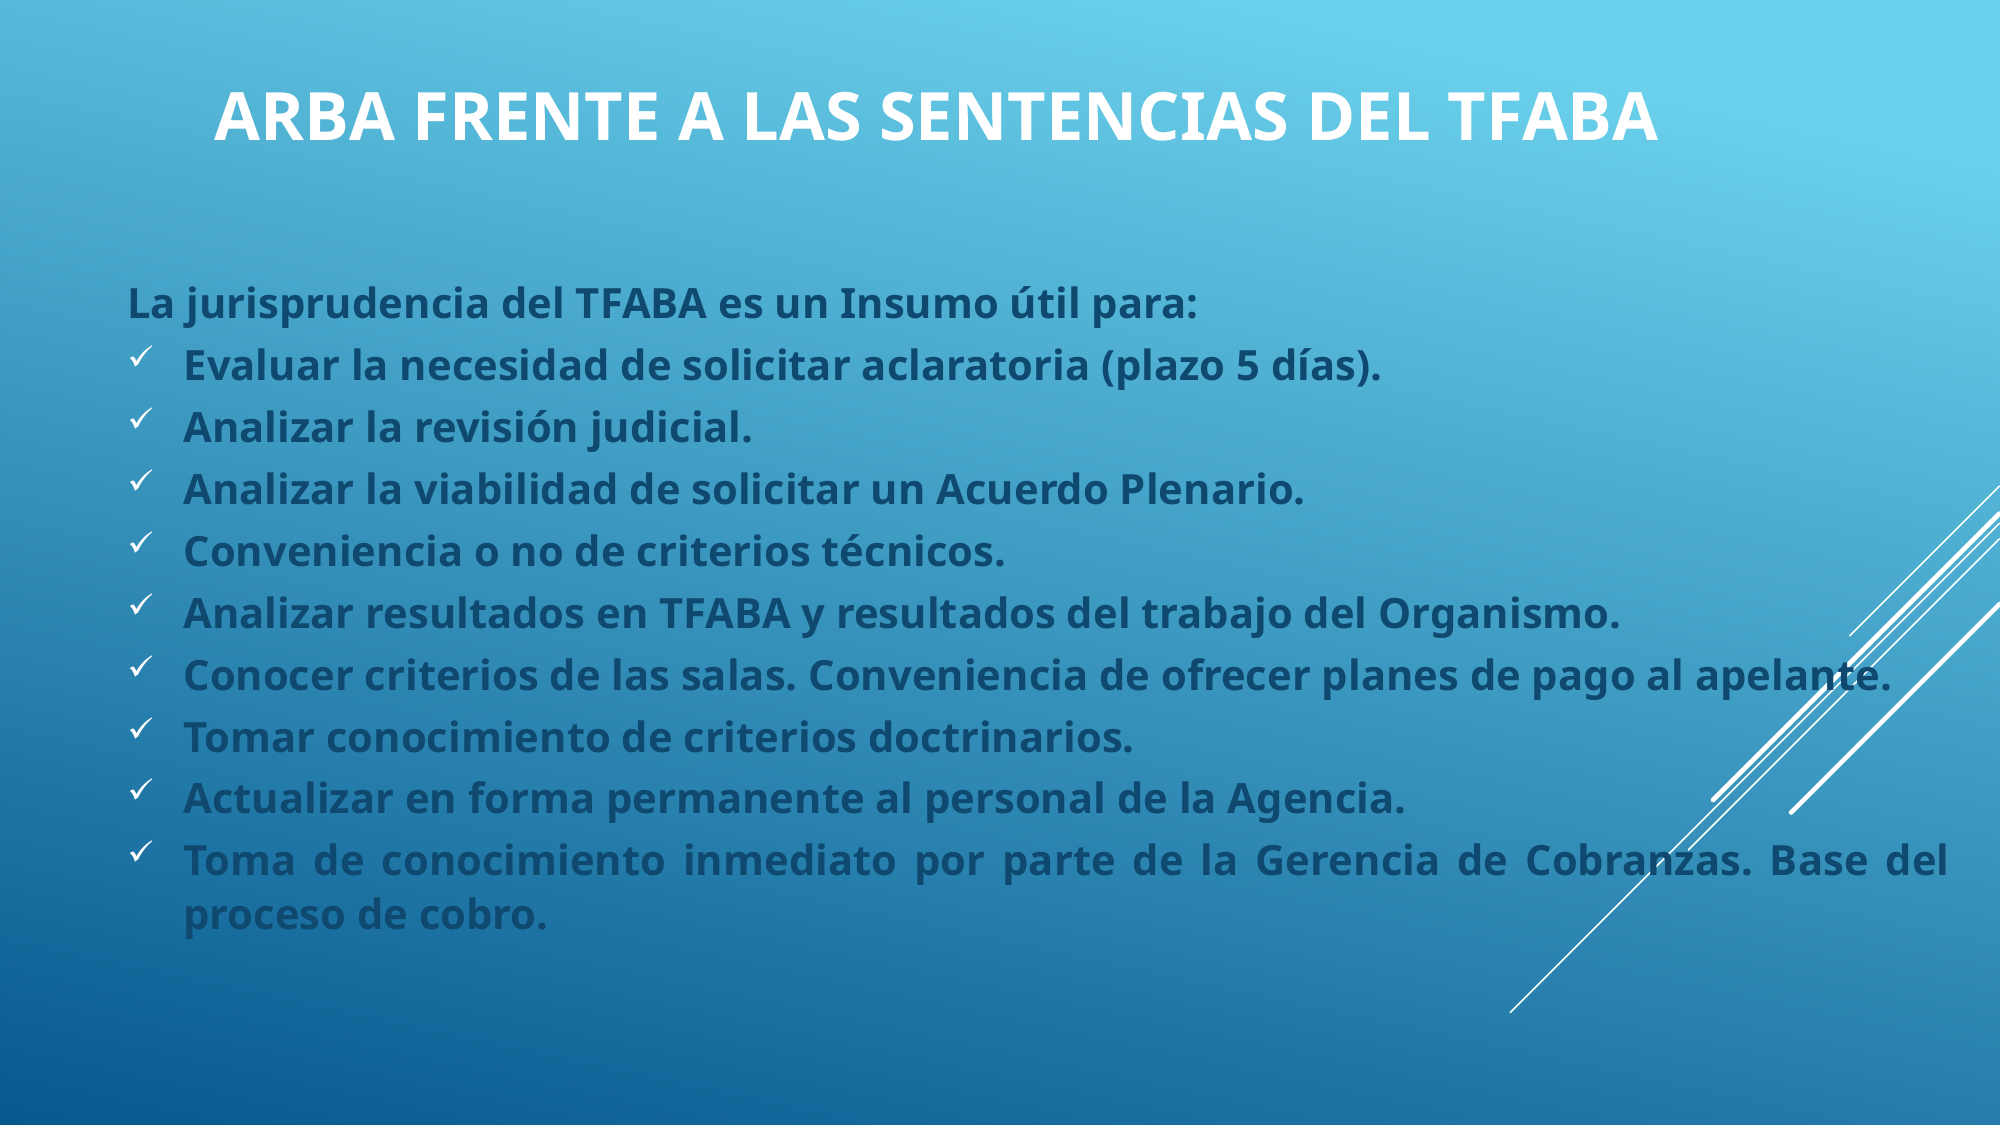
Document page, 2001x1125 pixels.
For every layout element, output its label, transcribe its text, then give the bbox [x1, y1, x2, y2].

title ARBA frente a las sentencias del tfaba [112, 0, 1763, 227]
list La jurisprudencia del TFABA es un Insumo útil para: Evaluar la necesidad de solicitar aclaratoria (plazo 5 días). Analizar la revisión judicial. Analizar la viabilidad de solicitar un Acuerdo Plenario. Conveniencia o no de criterios técnicos. Analizar resultados en TFABA y resultados del trabajo del Organismo. Conocer criterios de las salas. Conveniencia de ofrecer planes de pago al apelante. Tomar conocimiento de criterios doctrinarios. Actualizar en forma permanente al personal de la Agencia. Toma de conocimiento inmediato por parte de la Gerencia de Cobranzas. Base del proceso de cobro. [112, 227, 1966, 984]
